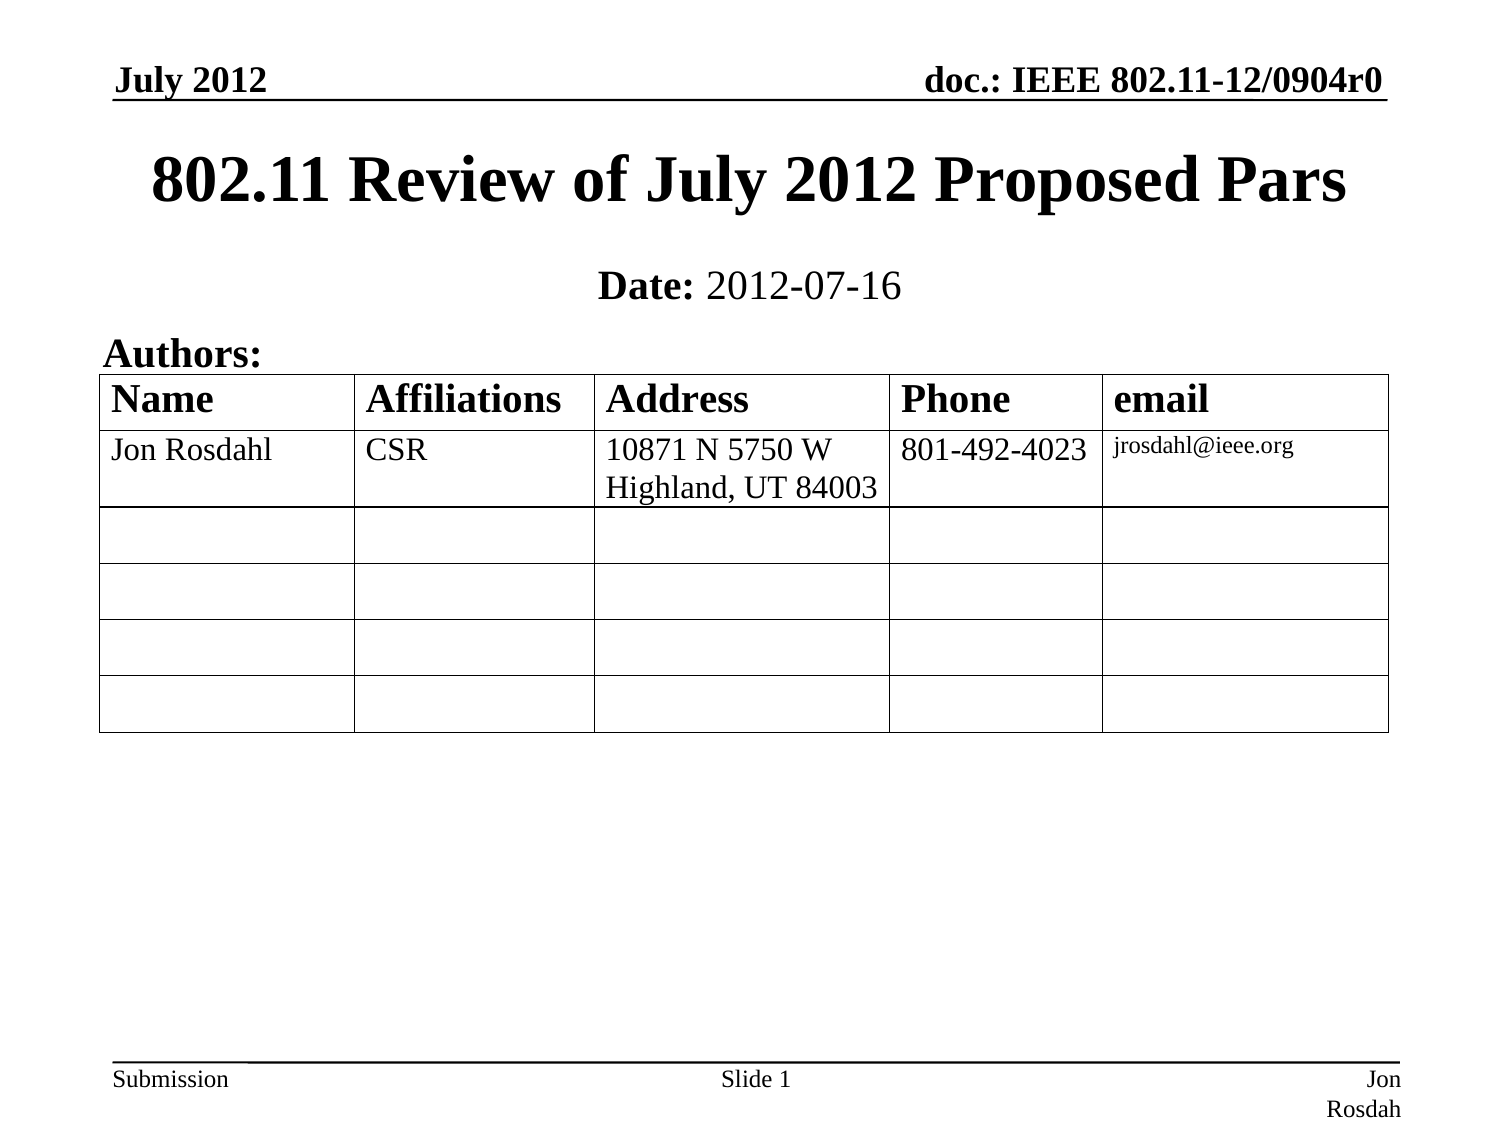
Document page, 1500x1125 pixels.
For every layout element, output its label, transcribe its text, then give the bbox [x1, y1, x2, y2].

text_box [84, 373, 1416, 785]
slide_number Slide 1 [712, 1061, 800, 1093]
footer Jon Rosdahl (CSR) [1324, 1061, 1402, 1093]
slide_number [114, 54, 290, 101]
title 802.11 Review of July 2012 Proposed Pars [112, 112, 1388, 238]
text_box Authors: [87, 318, 325, 372]
list Date: 2012-07-16 [112, 249, 1388, 313]
